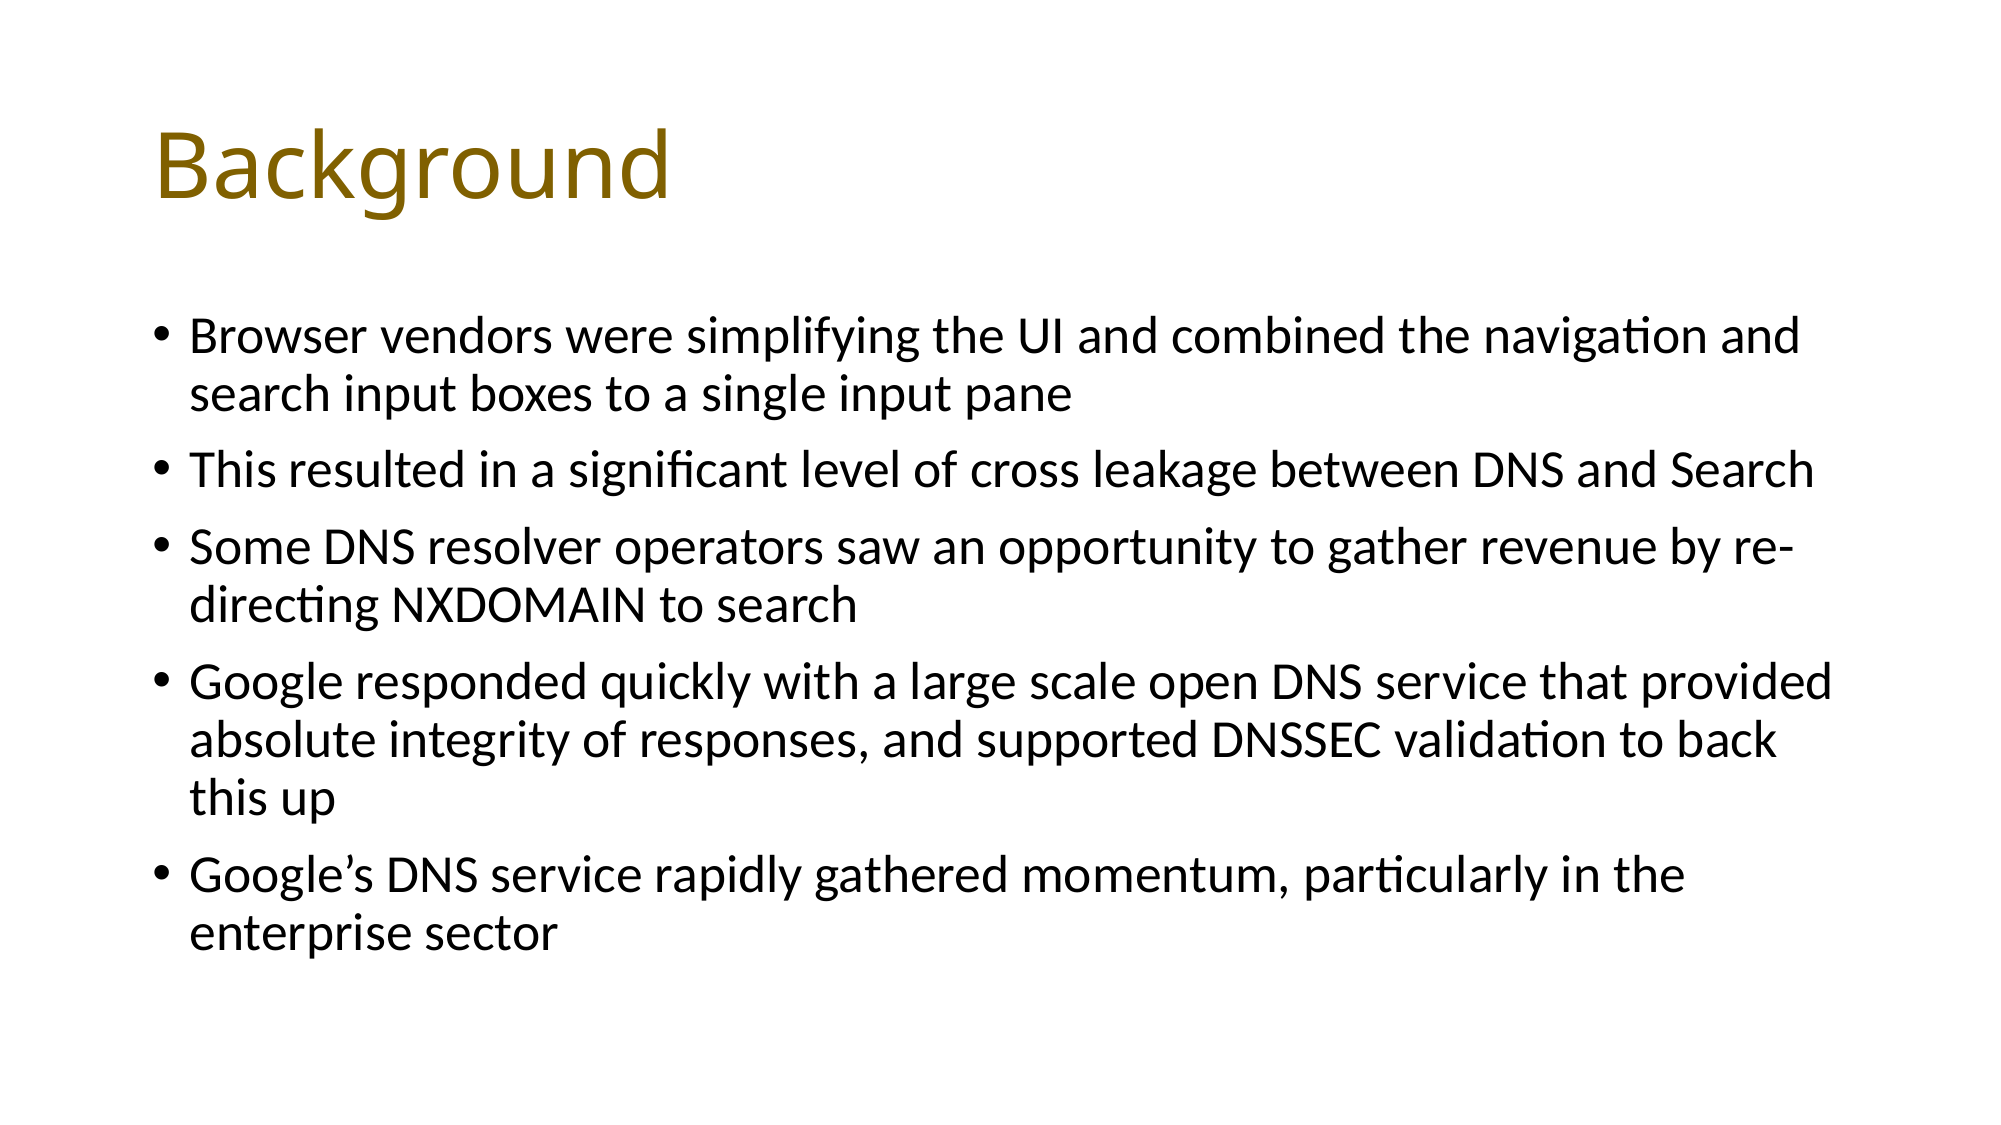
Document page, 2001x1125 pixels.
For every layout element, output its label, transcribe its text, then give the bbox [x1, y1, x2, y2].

title Background [137, 59, 1863, 278]
list Browser vendors were simplifying the UI and combined the navigation and search input boxes to a single input pane This resulted in a significant level of cross leakage between DNS and Search Some DNS resolver operators saw an opportunity to gather revenue by re-directing NXDOMAIN to search Google responded quickly with a large scale open DNS service that provided absolute integrity of responses, and supported DNSSEC validation to back this up Google’s DNS service rapidly gathered momentum, particularly in the enterprise sector [137, 299, 1863, 1014]
